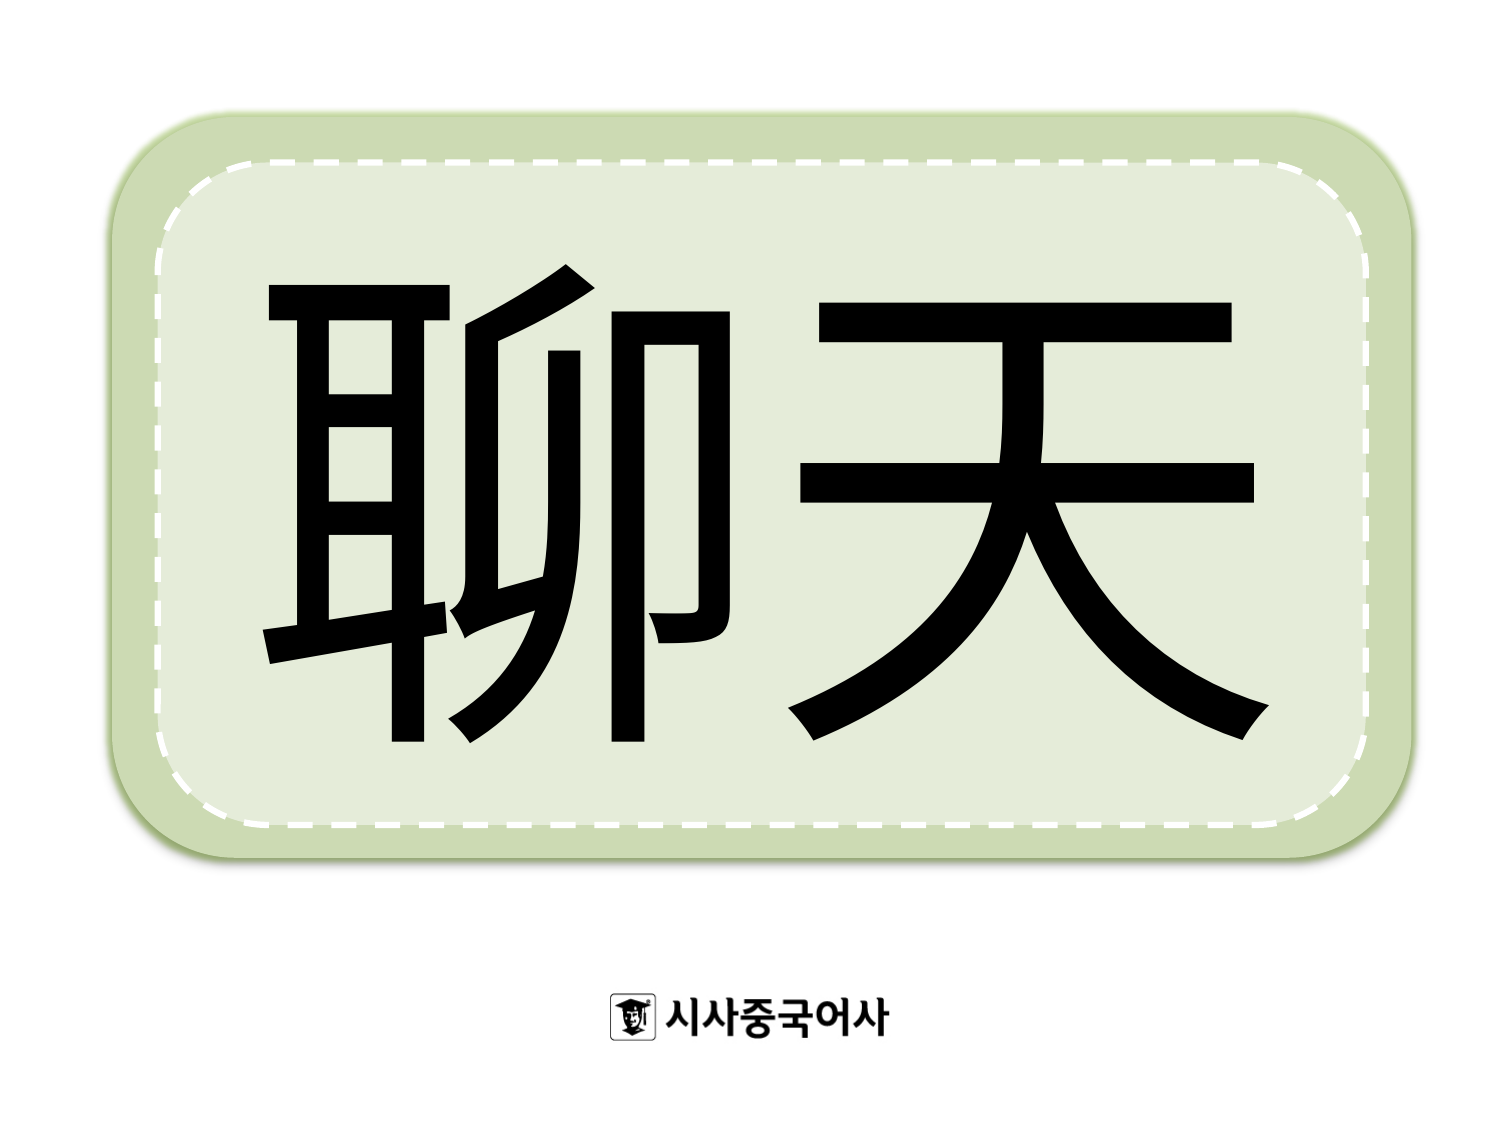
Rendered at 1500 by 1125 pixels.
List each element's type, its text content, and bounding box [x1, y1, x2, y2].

text_box 聊天 [162, 160, 1371, 824]
picture [602, 987, 898, 1047]
